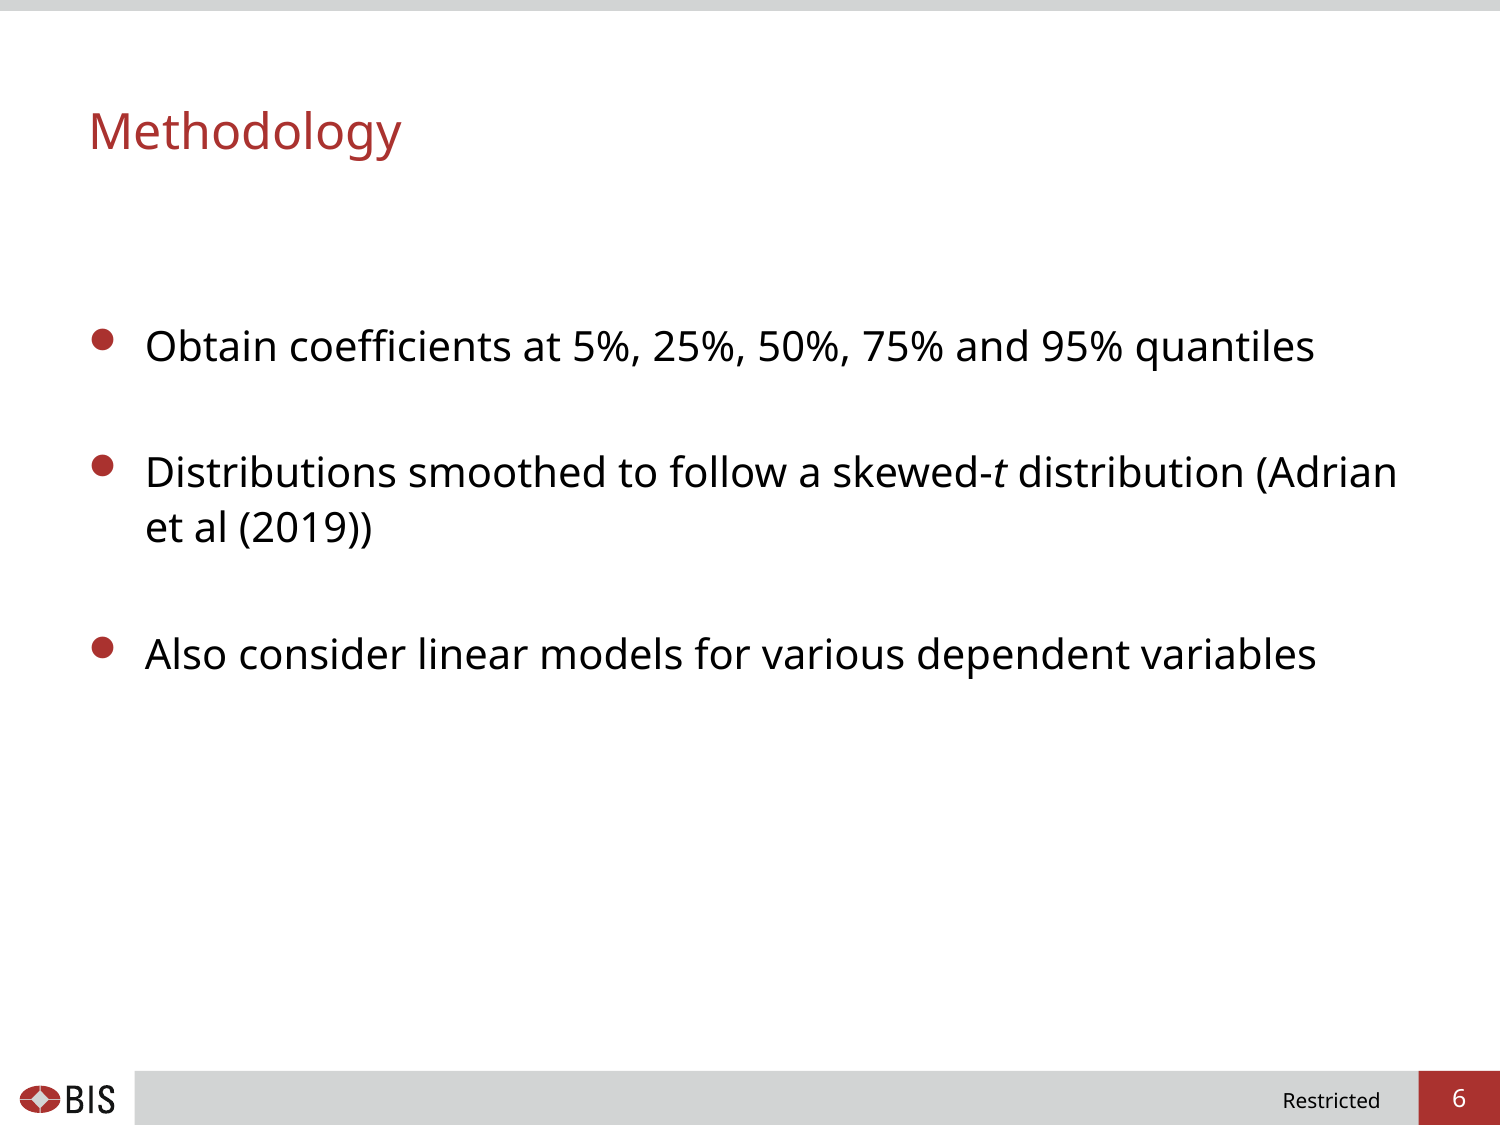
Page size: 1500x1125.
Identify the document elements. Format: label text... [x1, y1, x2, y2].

title Methodology [88, 99, 1398, 177]
slide_number 6 [1418, 1074, 1500, 1125]
